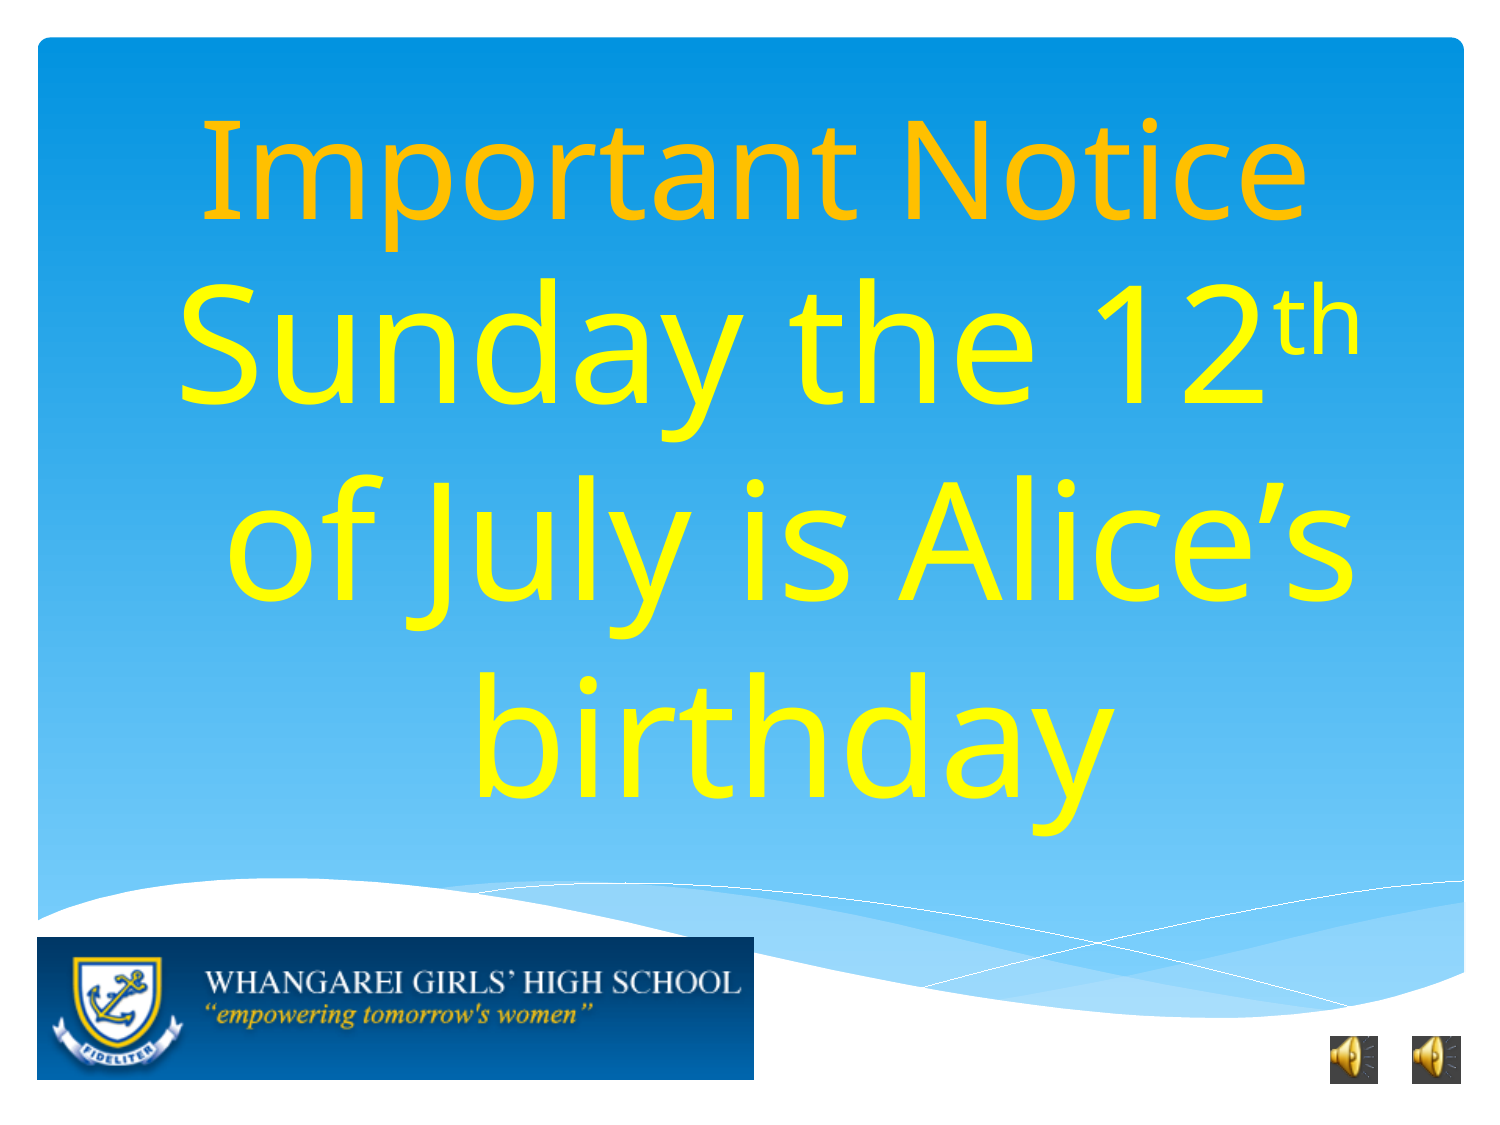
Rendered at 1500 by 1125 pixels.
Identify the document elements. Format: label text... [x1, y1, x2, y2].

picture [37, 937, 754, 1080]
text_box Sunday the 12th of July is Alice’s birthday [149, 231, 1391, 963]
picture [1411, 1034, 1462, 1086]
picture [1328, 1034, 1380, 1086]
text_box Important Notice [149, 37, 1362, 255]
